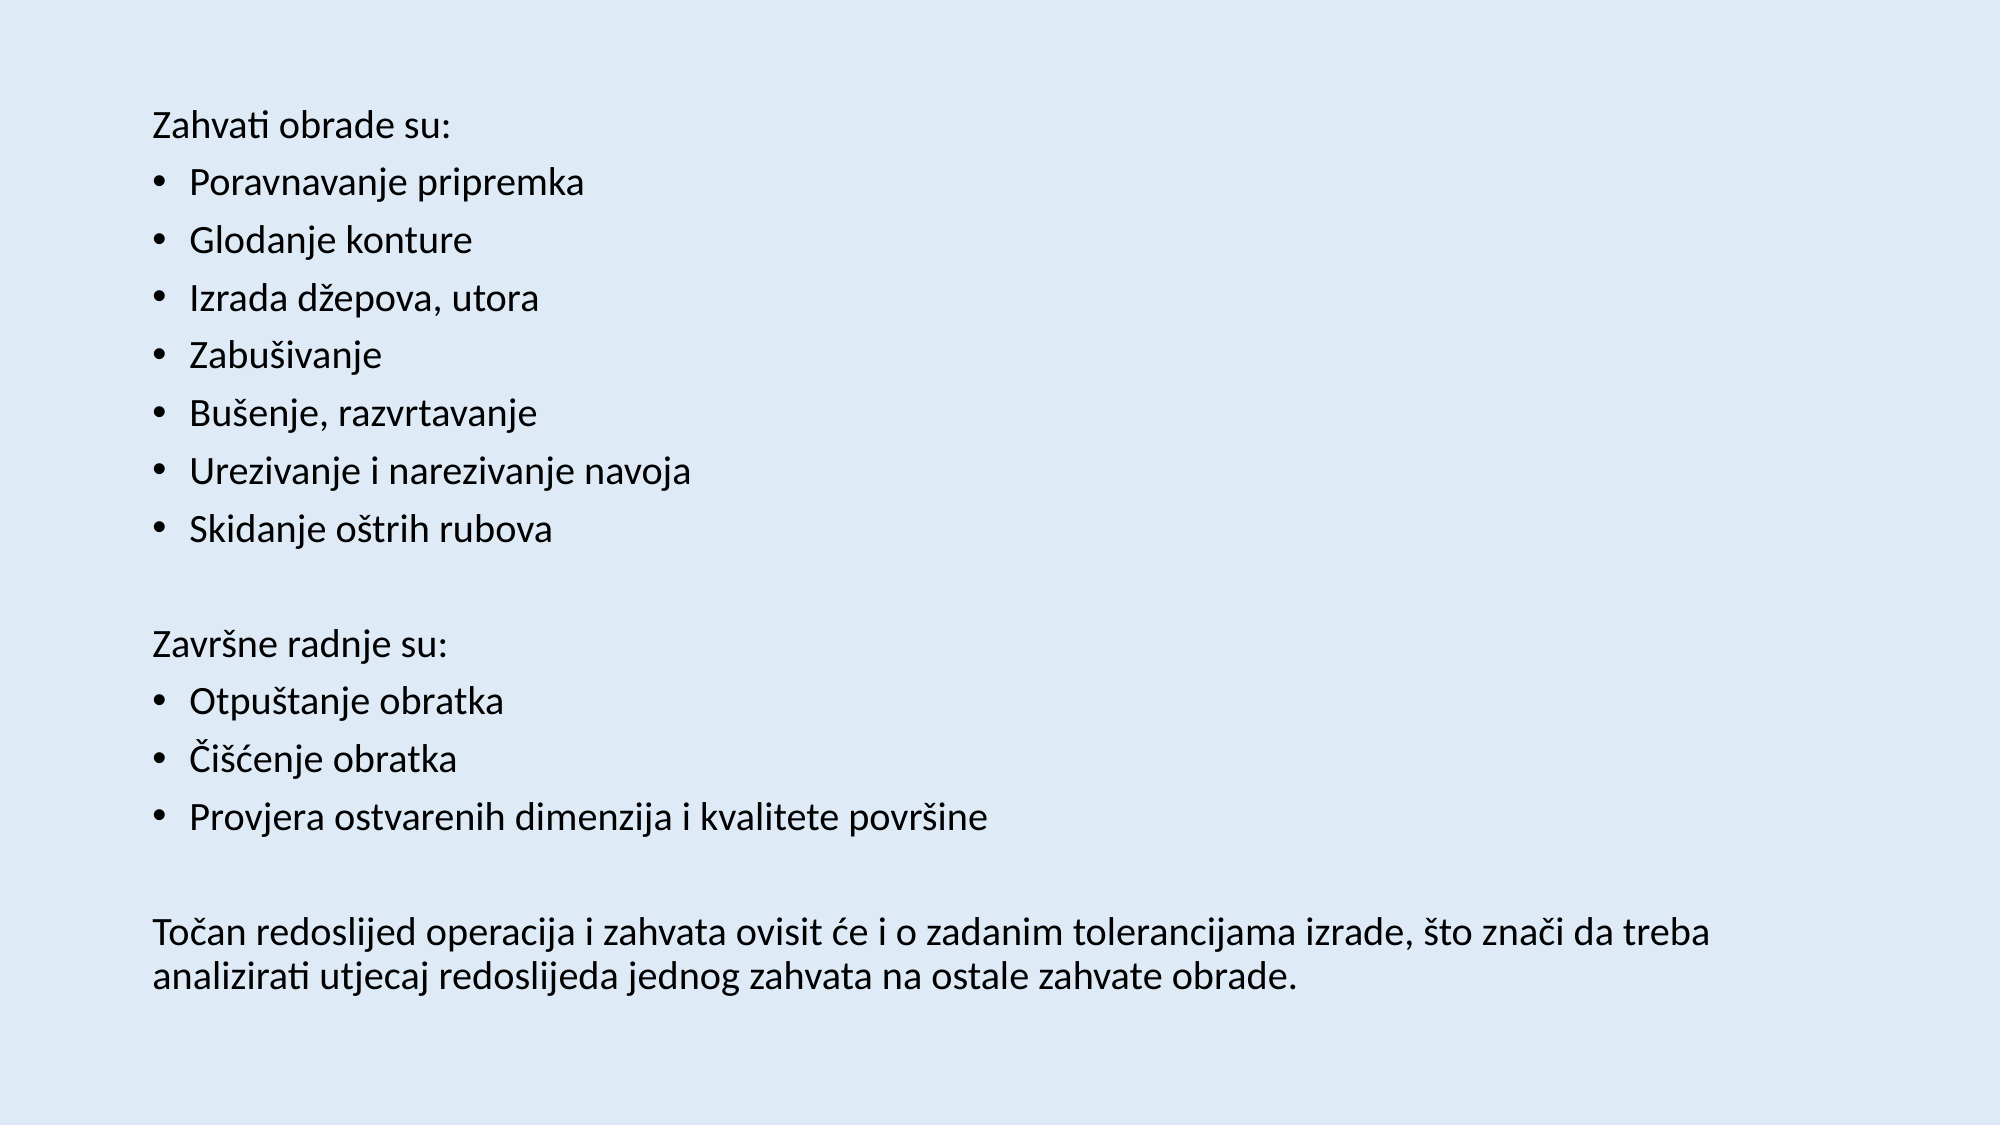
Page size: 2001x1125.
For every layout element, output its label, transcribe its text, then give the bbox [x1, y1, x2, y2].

list Zahvati obrade su: Poravnavanje pripremka Glodanje konture Izrada džepova, utora Zabušivanje Bušenje, razvrtavanje Urezivanje i narezivanje navoja Skidanje oštrih rubova Završne radnje su: Otpuštanje obratka Čišćenje obratka Provjera ostvarenih dimenzija i kvalitete površine Točan redoslijed operacija i zahvata ovisit će i o zadanim tolerancijama izrade, što znači da treba analizirati utjecaj redoslijeda jednog zahvata na ostale zahvate obrade. [137, 95, 1863, 1014]
